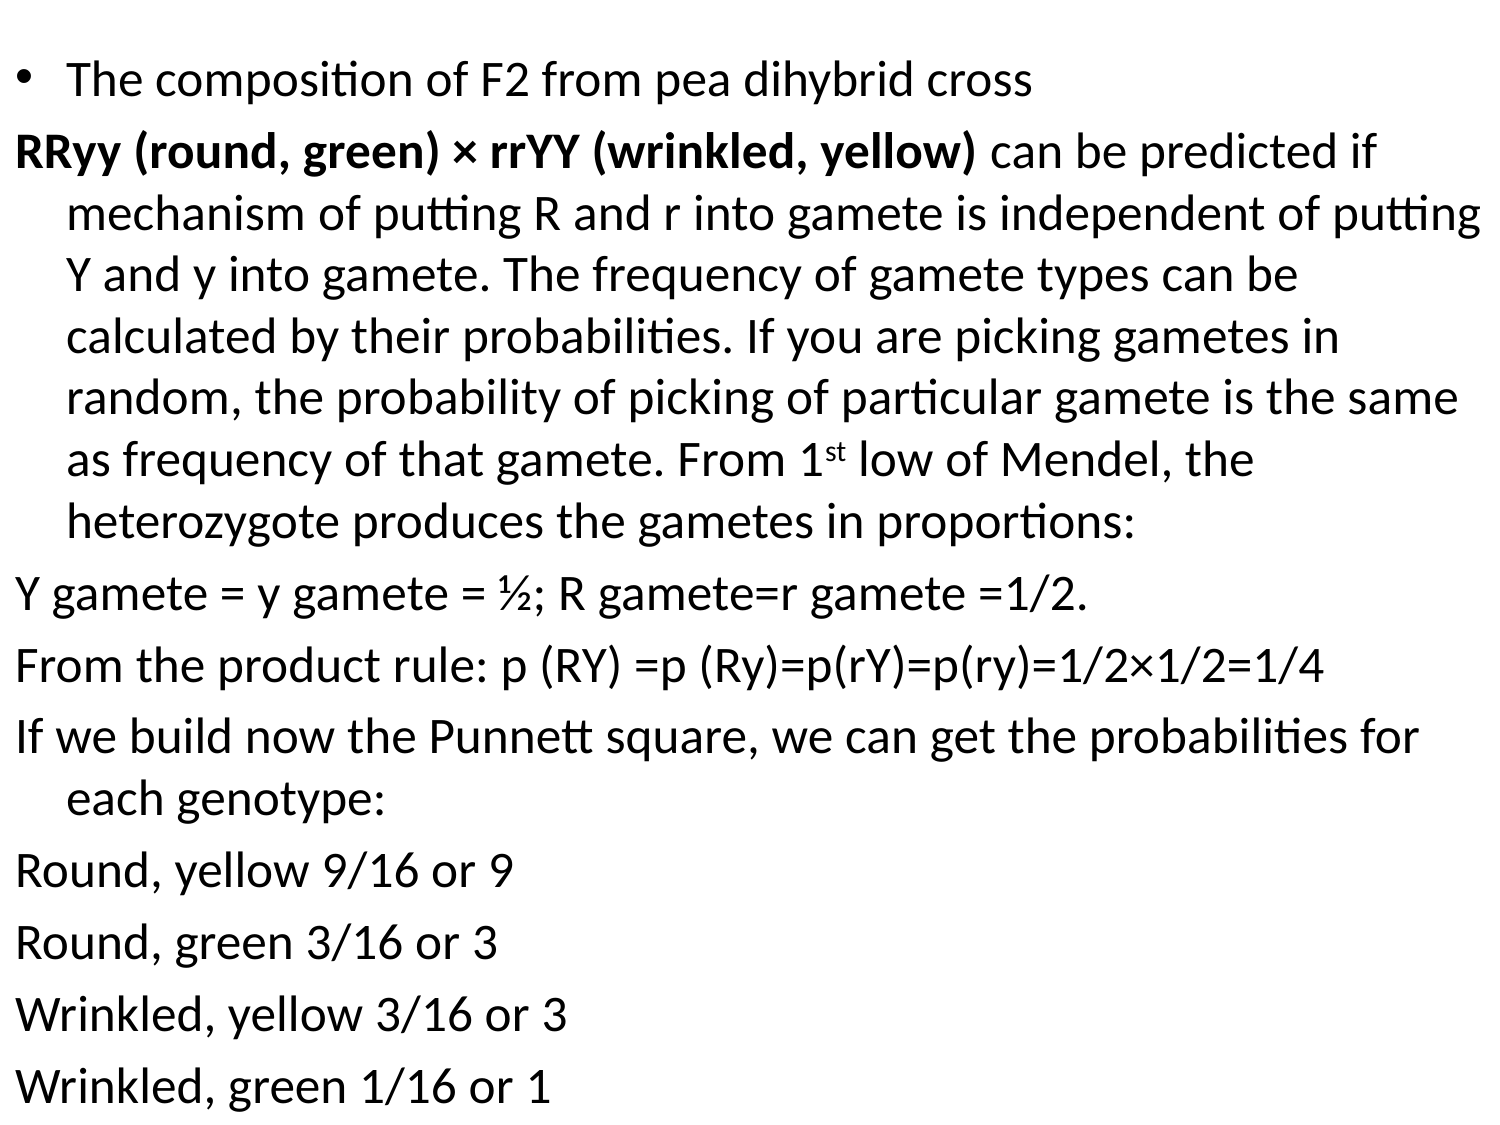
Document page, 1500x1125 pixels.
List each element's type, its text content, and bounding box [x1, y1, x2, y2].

list The composition of F2 from pea dihybrid cross RRyy (round, green) × rrYY (wrinkled, yellow) can be predicted if mechanism of putting R and r into gamete is independent of putting Y and y into gamete. The frequency of gamete types can be calculated by their probabilities. If you are picking gametes in random, the probability of picking of particular gamete is the same as frequency of that gamete. From 1st low of Mendel, the heterozygote produces the gametes in proportions: Y gamete = y gamete = ½; R gamete=r gamete =1/2. From the product rule: p (RY) =p (Ry)=p(rY)=p(ry)=1/2×1/2=1/4 If we build now the Punnett square, we can get the probabilities for each genotype: Round, yellow 9/16 or 9 Round, green 3/16 or 3 Wrinkled, yellow 3/16 or 3 Wrinkled, green 1/16 or 1 [0, 37, 1500, 1125]
